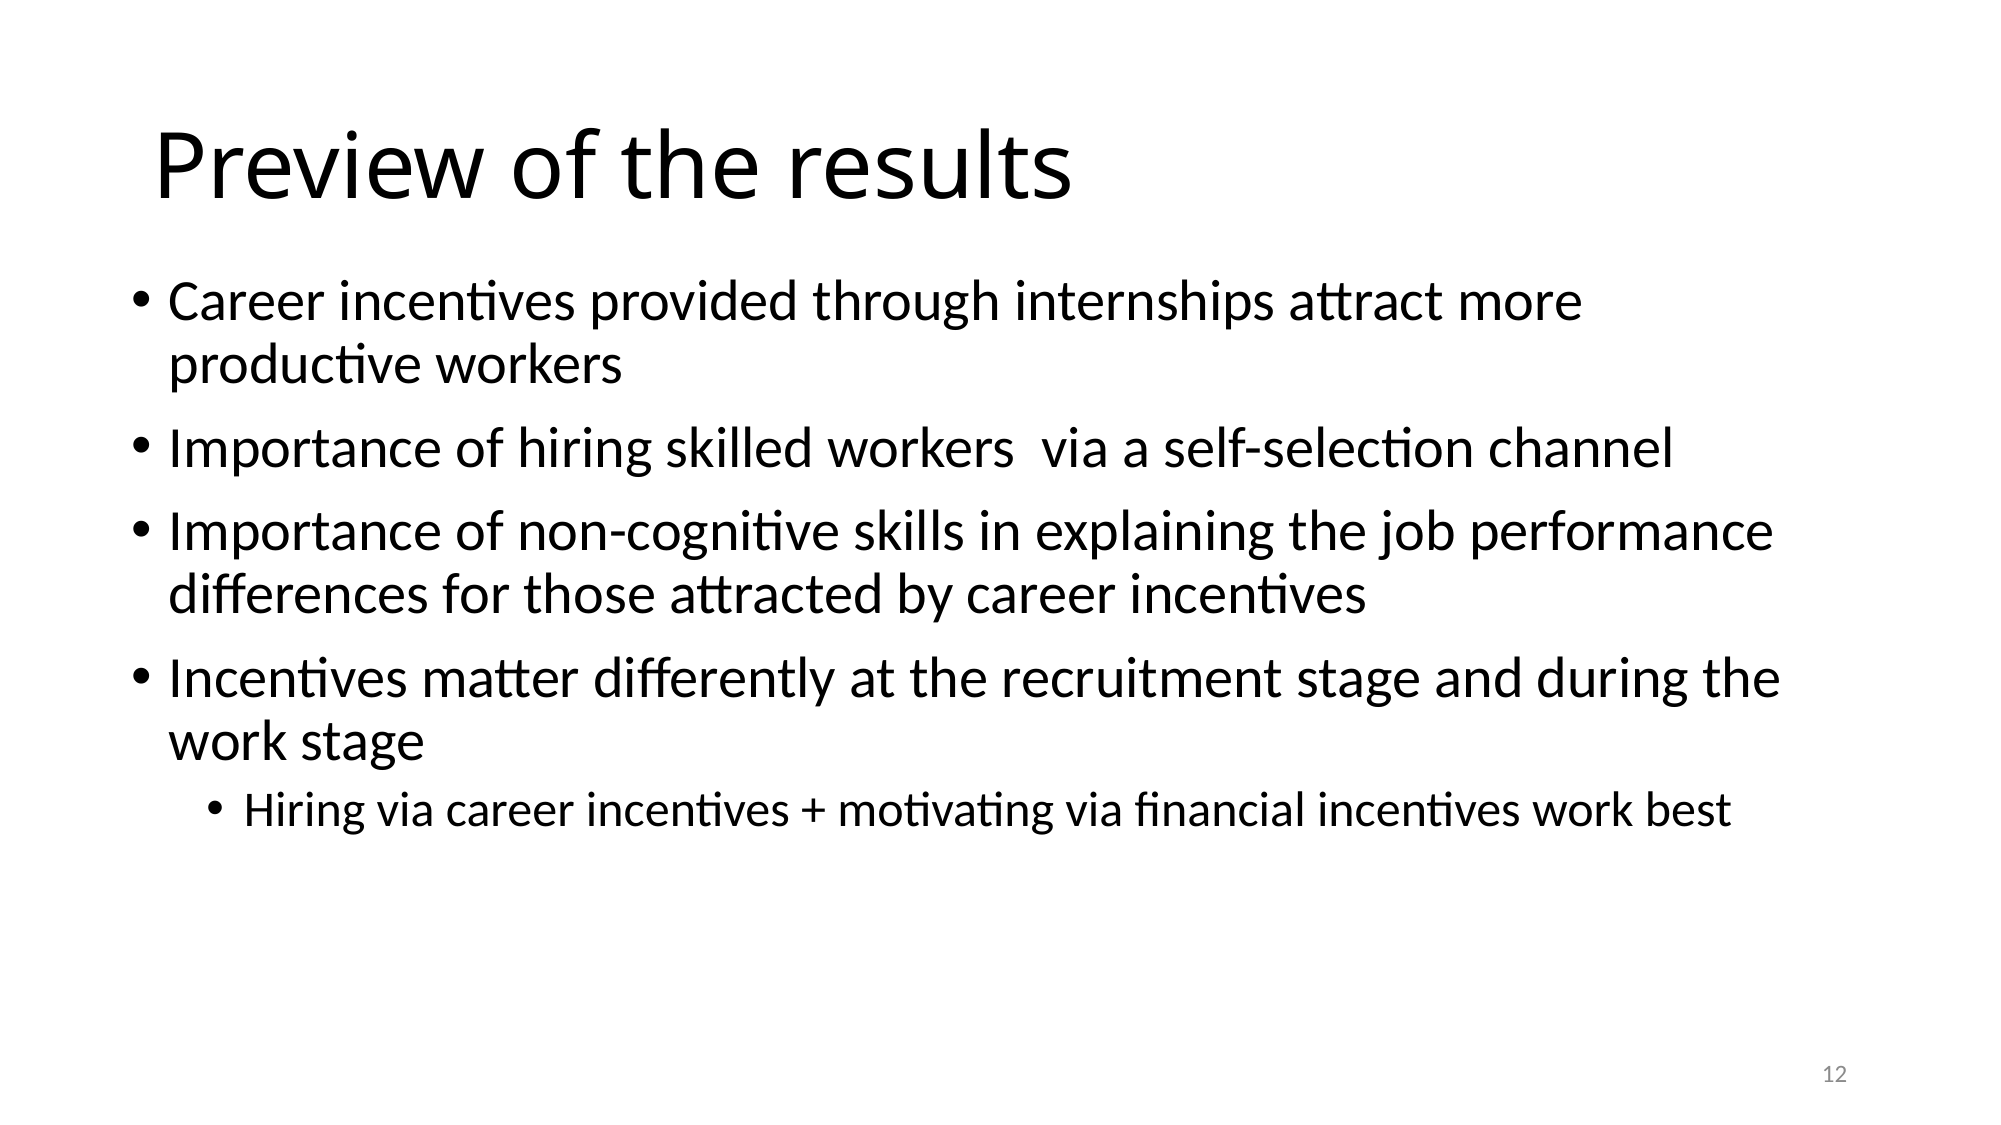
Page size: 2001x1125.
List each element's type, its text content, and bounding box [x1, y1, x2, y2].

title Preview of the results [137, 59, 1863, 278]
list Career incentives provided through internships attract more productive workers Importance of hiring skilled workers via a self-selection channel Importance of non-cognitive skills in explaining the job performance differences for those attracted by career incentives Incentives matter differently at the recruitment stage and during the work stage Hiring via career incentives + motivating via financial incentives work best [116, 262, 1803, 1005]
slide_number 12 [1412, 1042, 1863, 1103]
